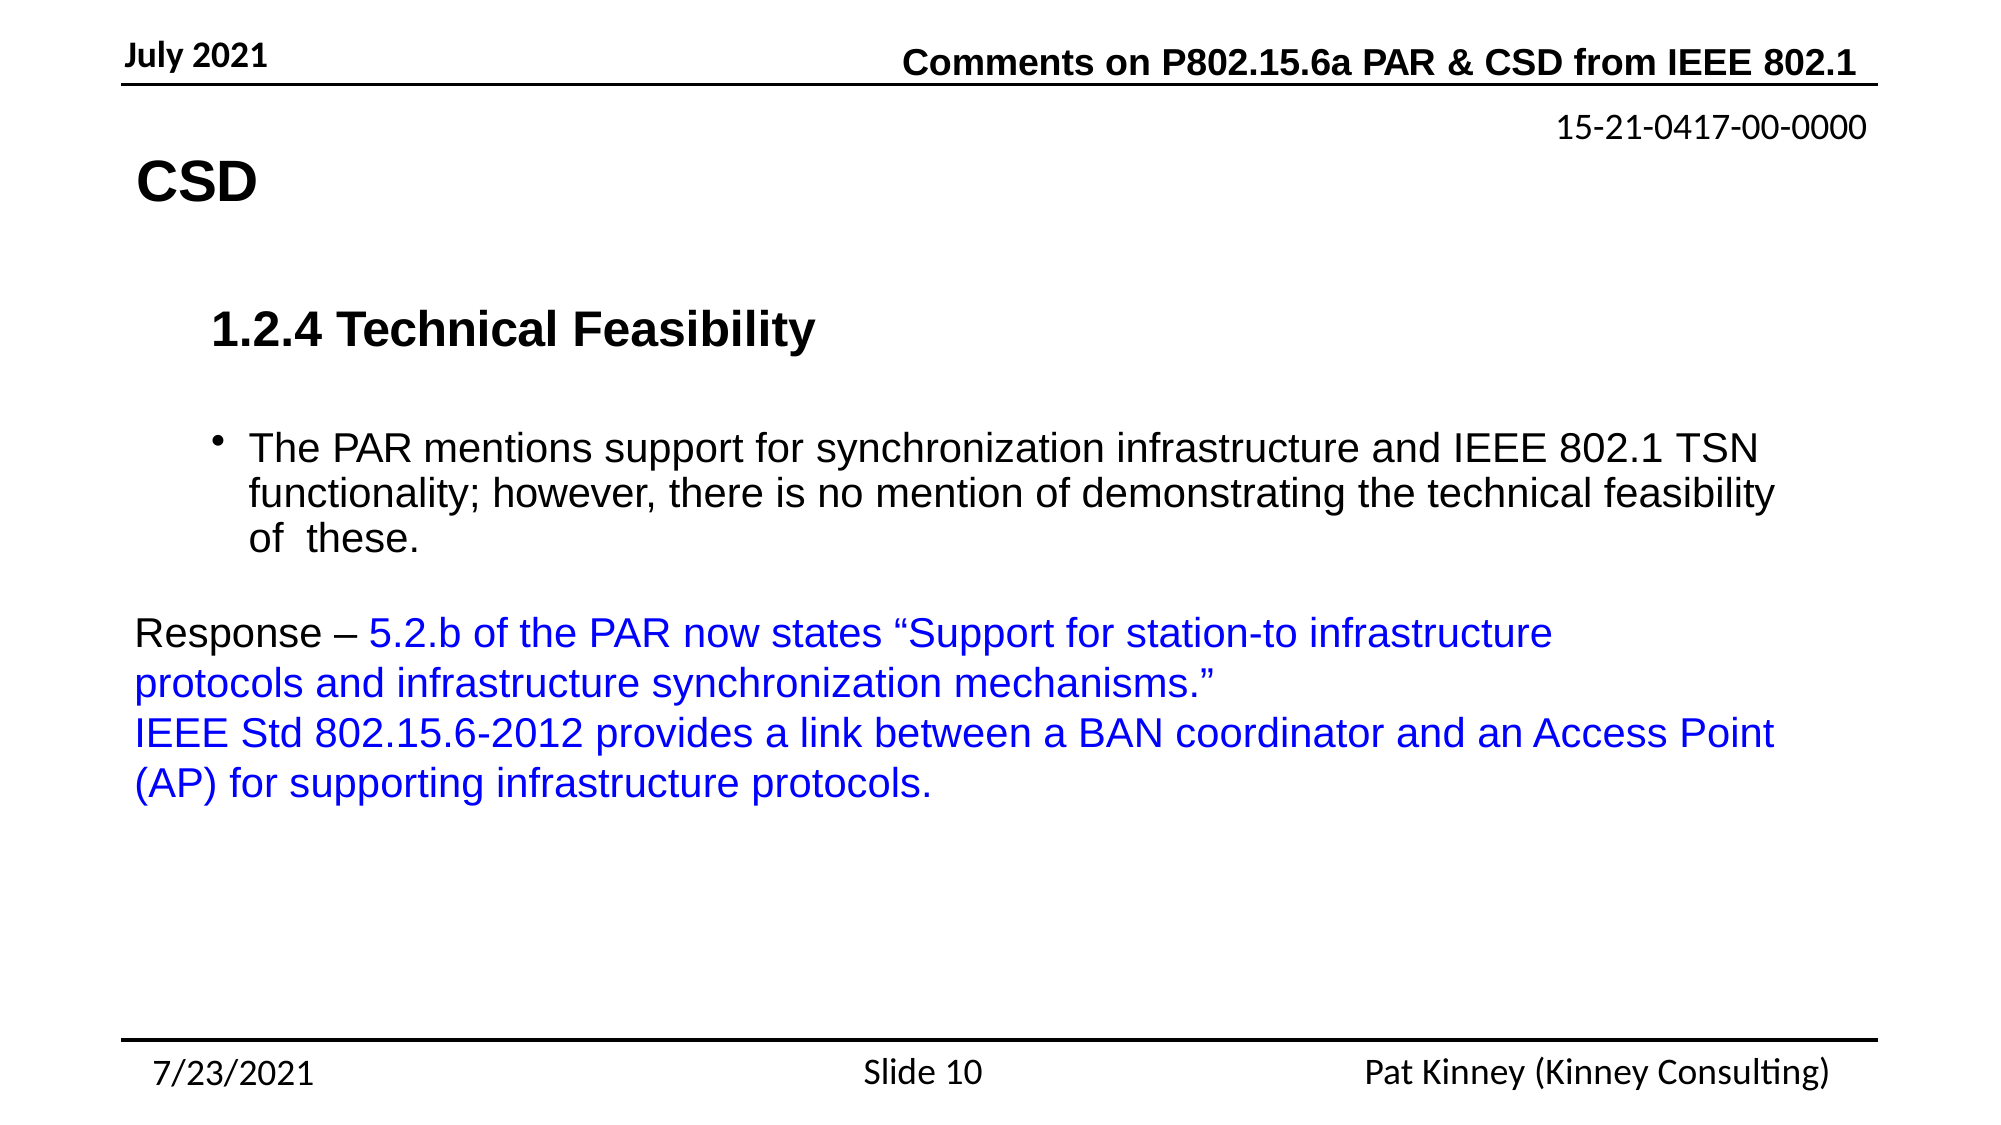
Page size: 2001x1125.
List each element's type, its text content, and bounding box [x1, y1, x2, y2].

text_box July 2021 [122, 28, 271, 76]
slide_number Slide 10 [861, 1054, 993, 1125]
slide_number Pat Kinney (Kinney Consulting) [1362, 1054, 1865, 1125]
footer 7/23/2021 [150, 1055, 318, 1125]
text_box CSD 1.2.4 Technical Feasibility The PAR mentions support for synchronization infrastructure and IEEE 802.1 TSN functionality; however, there is no mention of demonstrating the technical feasibility of these. Response – 5.2.b of the PAR now states “Support for station-to infrastructure protocols and infrastructure synchronization mechanisms.” IEEE Std 802.15.6-2012 provides a link between a BAN coordinator and an Access Point (AP) for supporting infrastructure protocols. [134, 140, 1821, 806]
text_box Comments on P802.15.6a PAR & CSD from IEEE 802.1 [900, 35, 1865, 83]
